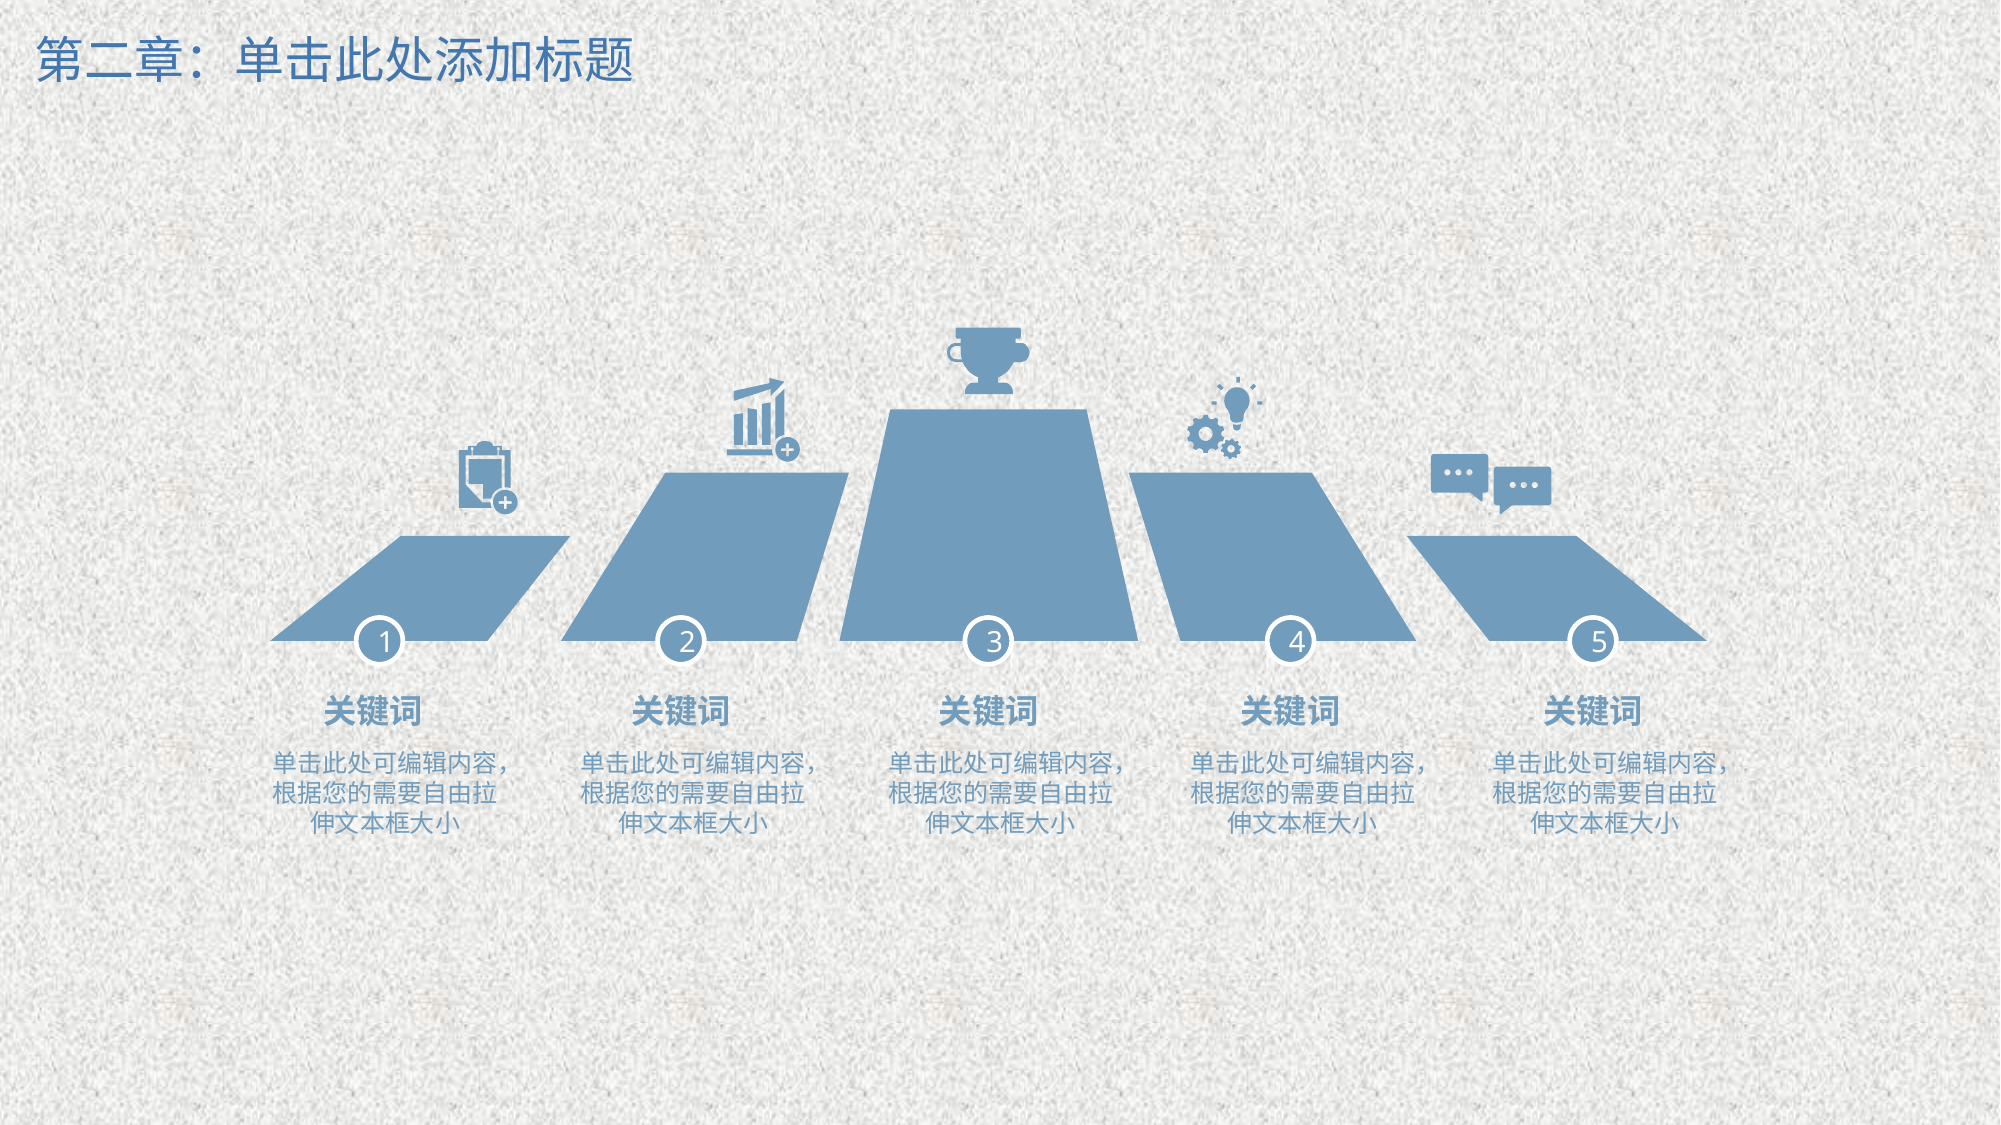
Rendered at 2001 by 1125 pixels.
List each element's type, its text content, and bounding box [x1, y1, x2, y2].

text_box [1186, 376, 1263, 460]
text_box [489, 689, 797, 839]
text_box [560, 472, 849, 641]
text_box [1098, 689, 1401, 839]
text_box [270, 535, 571, 641]
text_box [1128, 472, 1417, 641]
text_box [1406, 535, 1707, 641]
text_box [1401, 689, 1785, 839]
text_box [1493, 466, 1552, 515]
text_box 2 [656, 616, 706, 666]
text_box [947, 327, 1030, 394]
text_box [839, 409, 1139, 641]
text_box 4 [1266, 616, 1316, 666]
text_box [1430, 454, 1489, 502]
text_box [458, 440, 518, 515]
text_box 5 [1568, 616, 1618, 666]
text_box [726, 377, 800, 462]
text_box 1 [355, 616, 404, 666]
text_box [797, 689, 1098, 839]
text_box 第二章：单击此处添加标题 [19, 20, 665, 96]
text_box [181, 689, 489, 839]
picture [0, 0, 2001, 1125]
text_box 3 [963, 616, 1013, 666]
